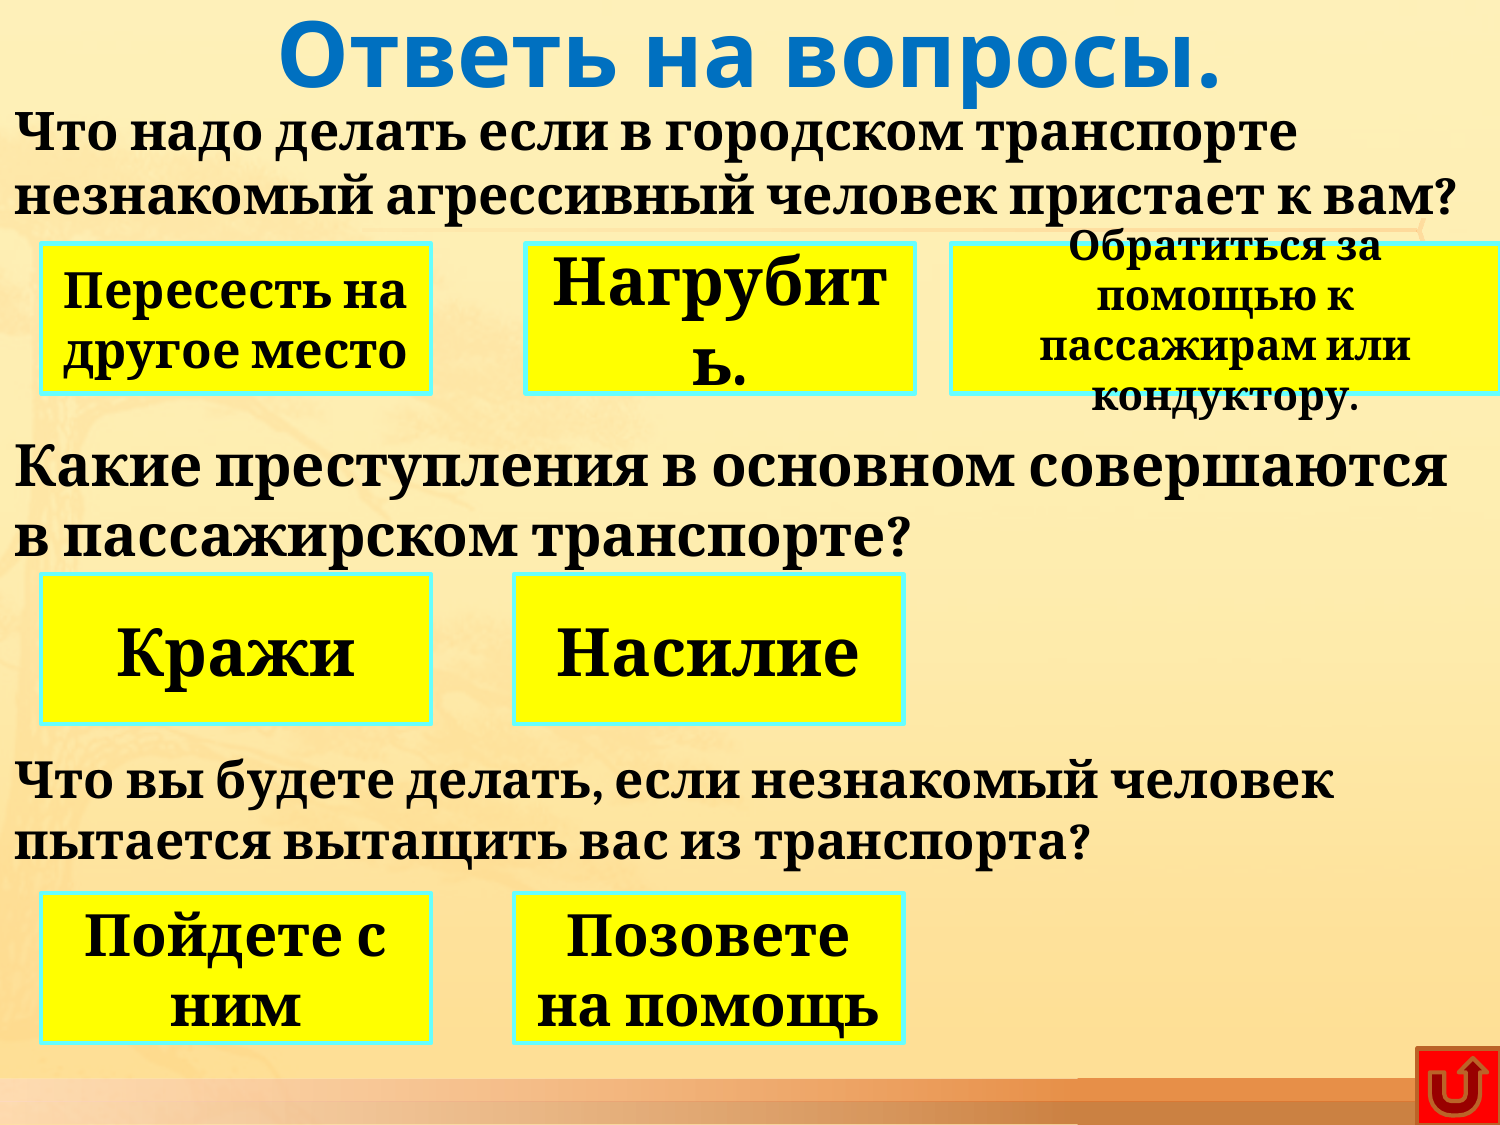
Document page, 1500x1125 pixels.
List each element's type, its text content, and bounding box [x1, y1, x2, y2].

text_box Пересесть на другое место [39, 241, 433, 396]
text_box Позовете на помощь [512, 891, 906, 1045]
text_box Какие преступления в основном совершаются в пассажирском транспорте? [0, 420, 1500, 598]
text_box Насилие [512, 572, 906, 726]
text_box Обратиться за помощью к пассажирам или кондуктору. [949, 241, 1500, 396]
text_box Кражи [39, 572, 433, 726]
text_box Что надо делать если в городском транспорте незнакомый агрессивный человек пристает к вам? [0, 89, 1500, 268]
text_box Ответь на вопросы. [41, 0, 1459, 102]
text_box [1415, 1046, 1500, 1125]
text_box Пойдете с ним [39, 891, 433, 1045]
text_box Нагрубить. [523, 241, 917, 396]
text_box Что вы будете делать, если незнакомый человек пытается вытащить вас из транспорта? [0, 739, 1500, 917]
